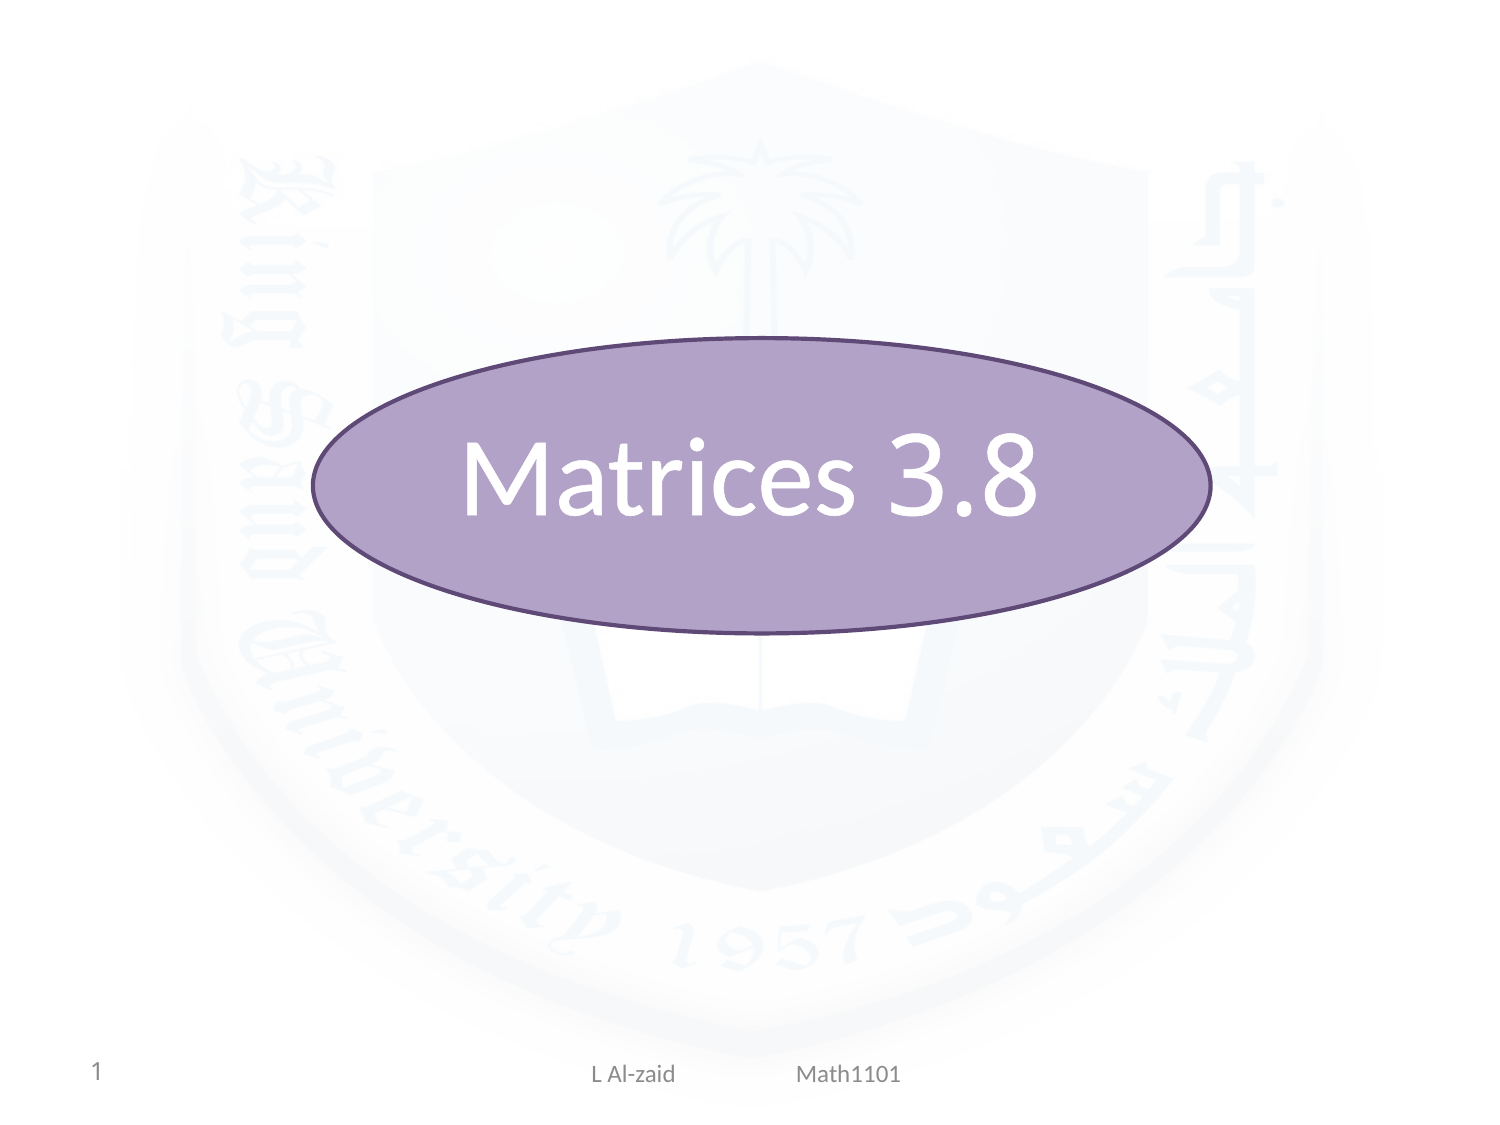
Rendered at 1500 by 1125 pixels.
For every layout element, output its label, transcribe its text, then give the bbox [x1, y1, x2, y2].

title 3.8 Matrices [112, 349, 1388, 591]
text_box [577, 335, 947, 349]
slide_number 1 [75, 1042, 425, 1103]
text_box [440, 591, 1084, 636]
footer L Al-zaid Math1101 [512, 1042, 988, 1103]
